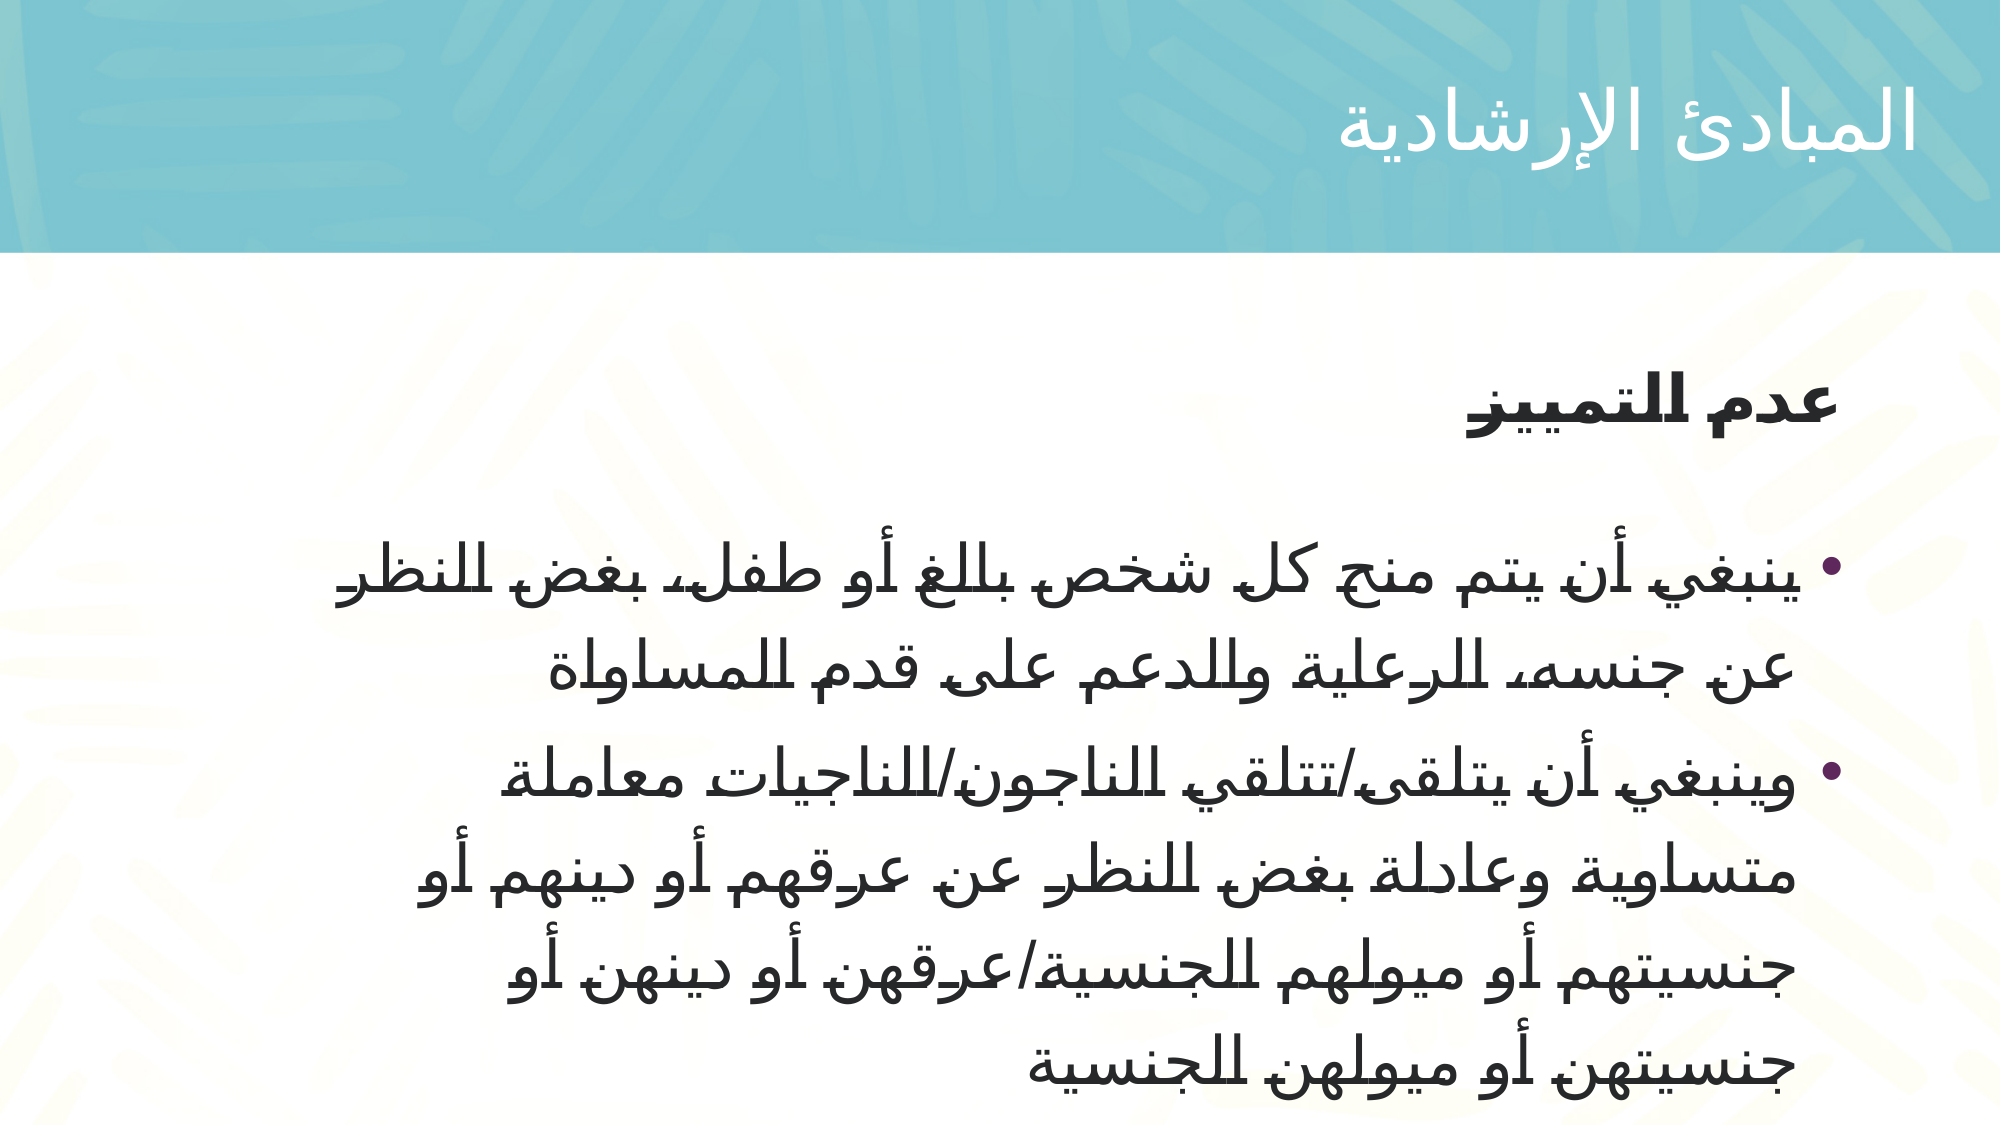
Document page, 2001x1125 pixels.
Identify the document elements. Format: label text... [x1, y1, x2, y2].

list عدم التمييز ينبغي أن يتم منح كل شخص بالغ أو طفل، بغض النظر عن جنسه، الرعاية والدعم على قدم المساواة وينبغي أن يتلقى/تتلقي الناجون/الناجيات معاملة متساوية وعادلة بغض النظر عن عرقهم أو دينهم أو جنسيتهم أو ميولهم الجنسية/عرقهن أو دينهن أو جنسيتهن أو ميولهن الجنسية [255, 332, 1851, 993]
picture [0, 0, 2000, 1125]
title المبادئ الإرشادية [61, 33, 1938, 220]
